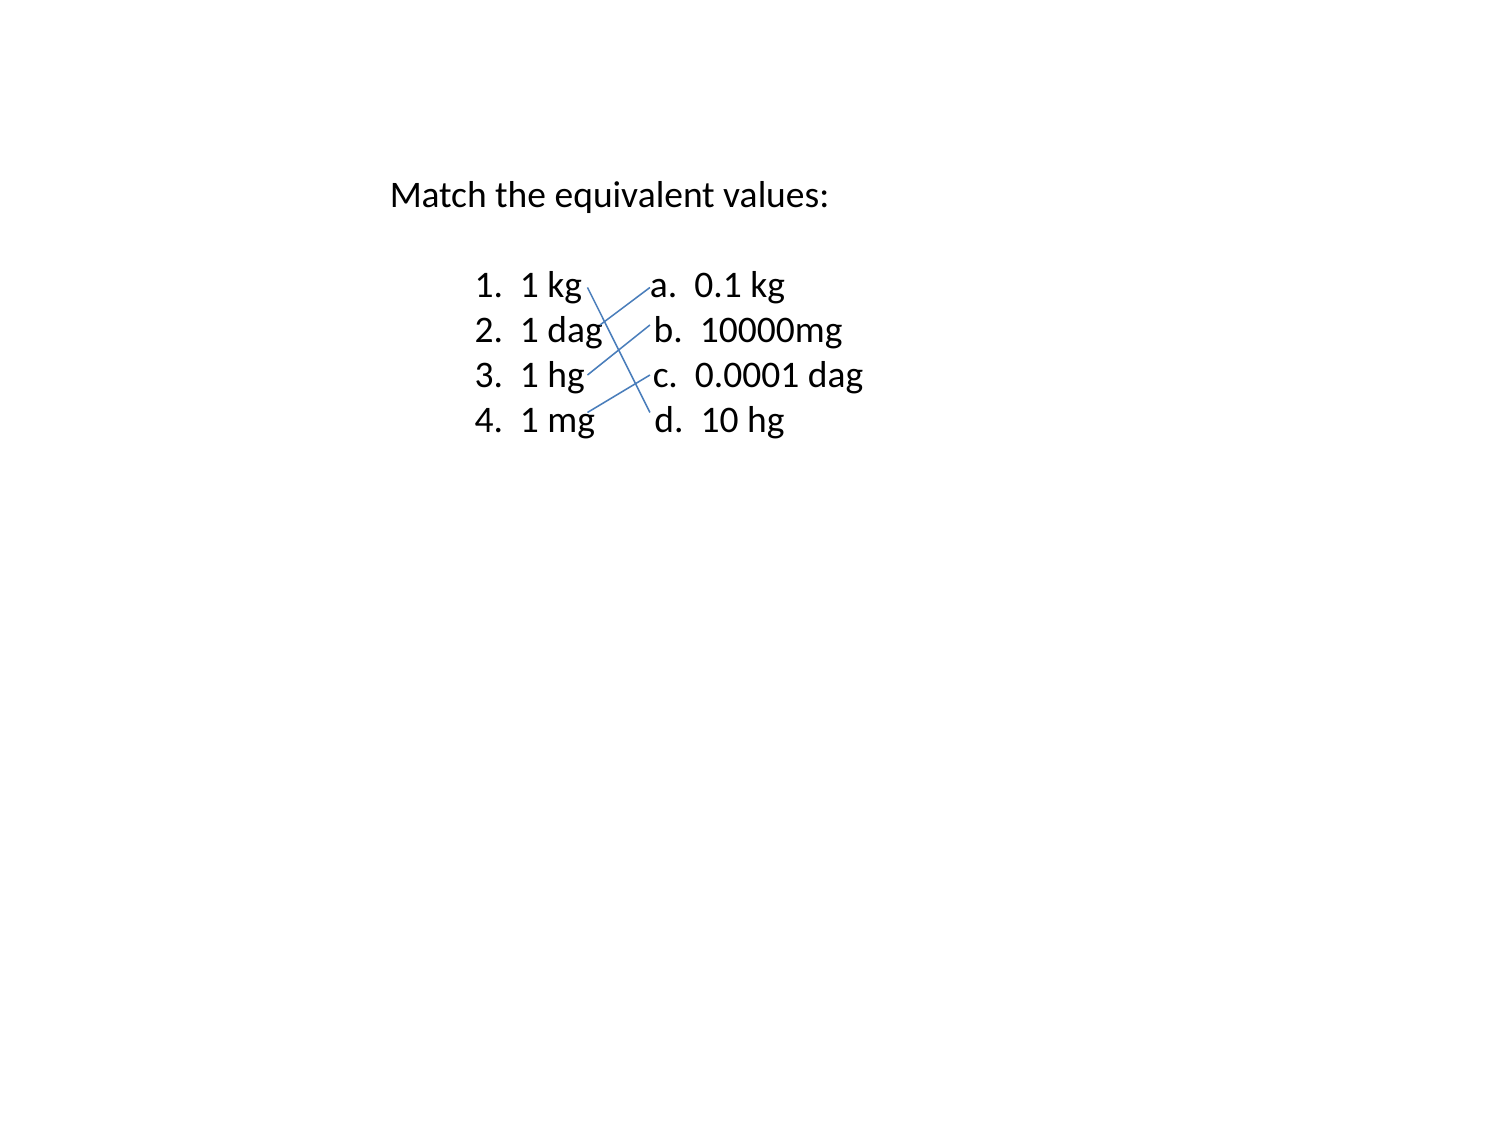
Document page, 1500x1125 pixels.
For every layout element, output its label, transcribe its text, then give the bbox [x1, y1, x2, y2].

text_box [599, 287, 651, 326]
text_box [587, 383, 651, 413]
text_box Match the equivalent values: 1. 1 kg a. 0.1 kg 2. 1 dag b. 10000mg 3. 1 hg c. 0.0001 dag 4. 1 mg d. 10 hg [374, 162, 1213, 448]
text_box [587, 324, 651, 376]
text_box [587, 287, 597, 324]
